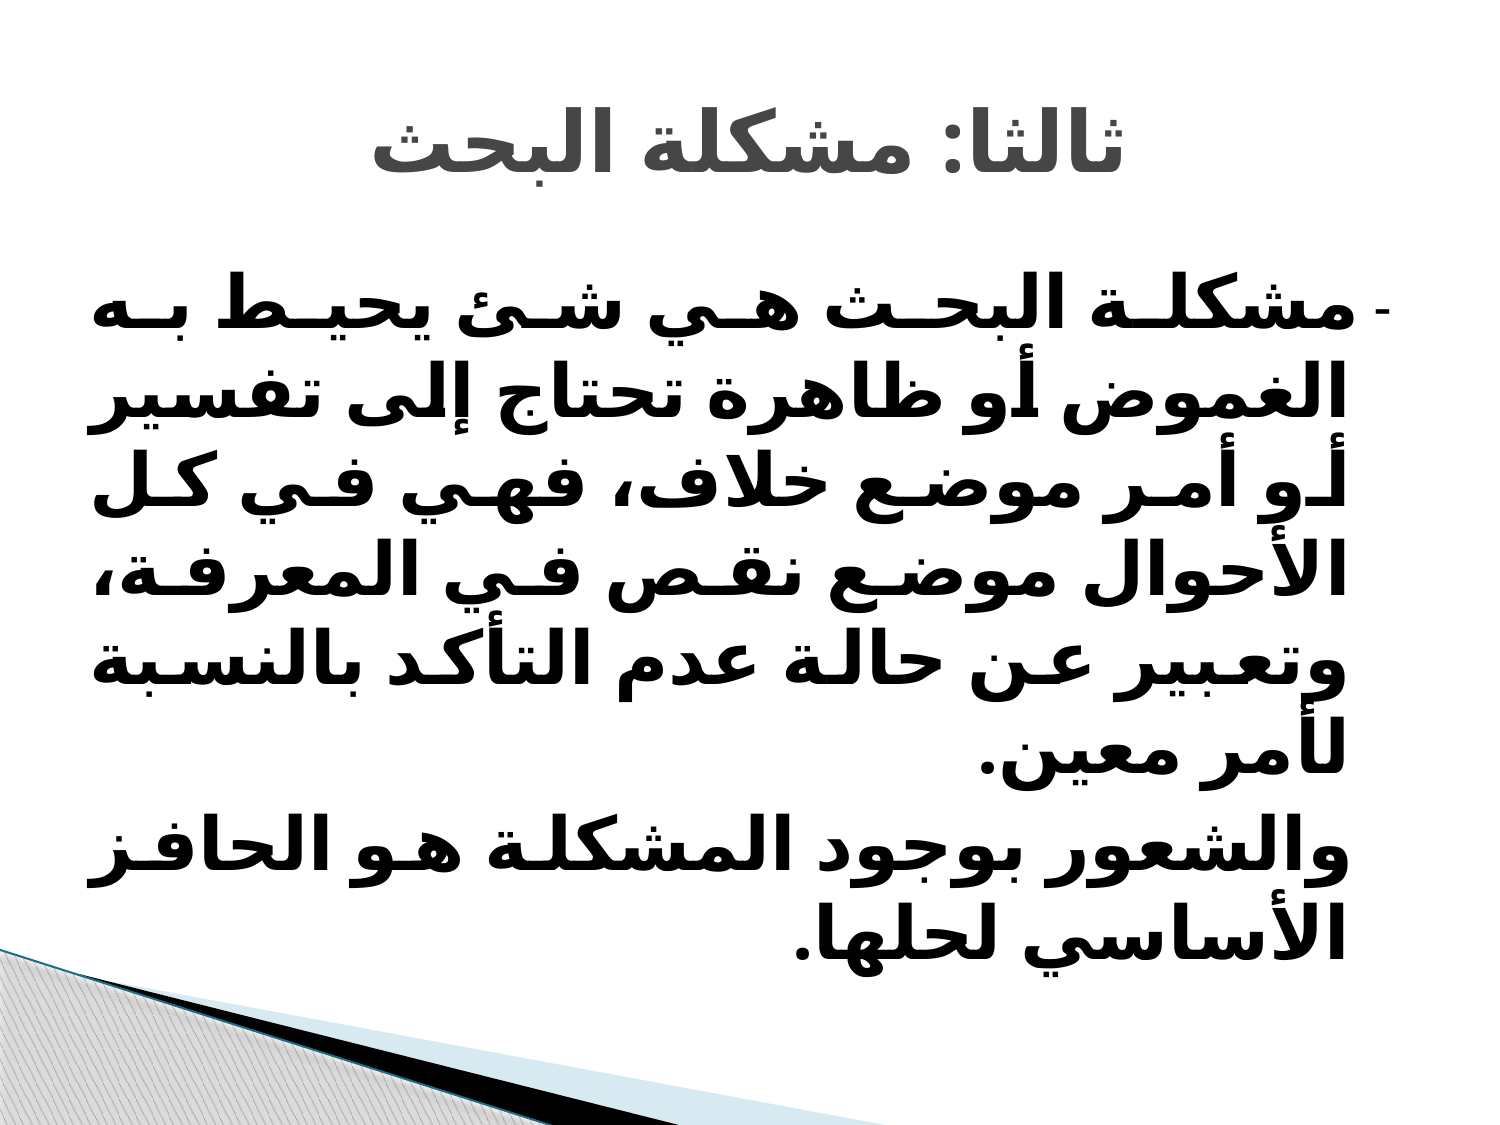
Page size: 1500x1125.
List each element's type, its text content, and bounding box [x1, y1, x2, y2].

title ثالثا: مشكلة البحث [75, 45, 1425, 233]
list - مشكلة البحث هي شئ يحيط به الغموض أو ظاهرة تحتاج إلى تفسير أو أمر موضع خلاف، فهي في كل الأحوال موضع نقص في المعرفة، وتعبير عن حالة عدم التأكد بالنسبة لأمر معين. والشعور بوجود المشكلة هو الحافز الأساسي لحلها. [75, 243, 1425, 986]
